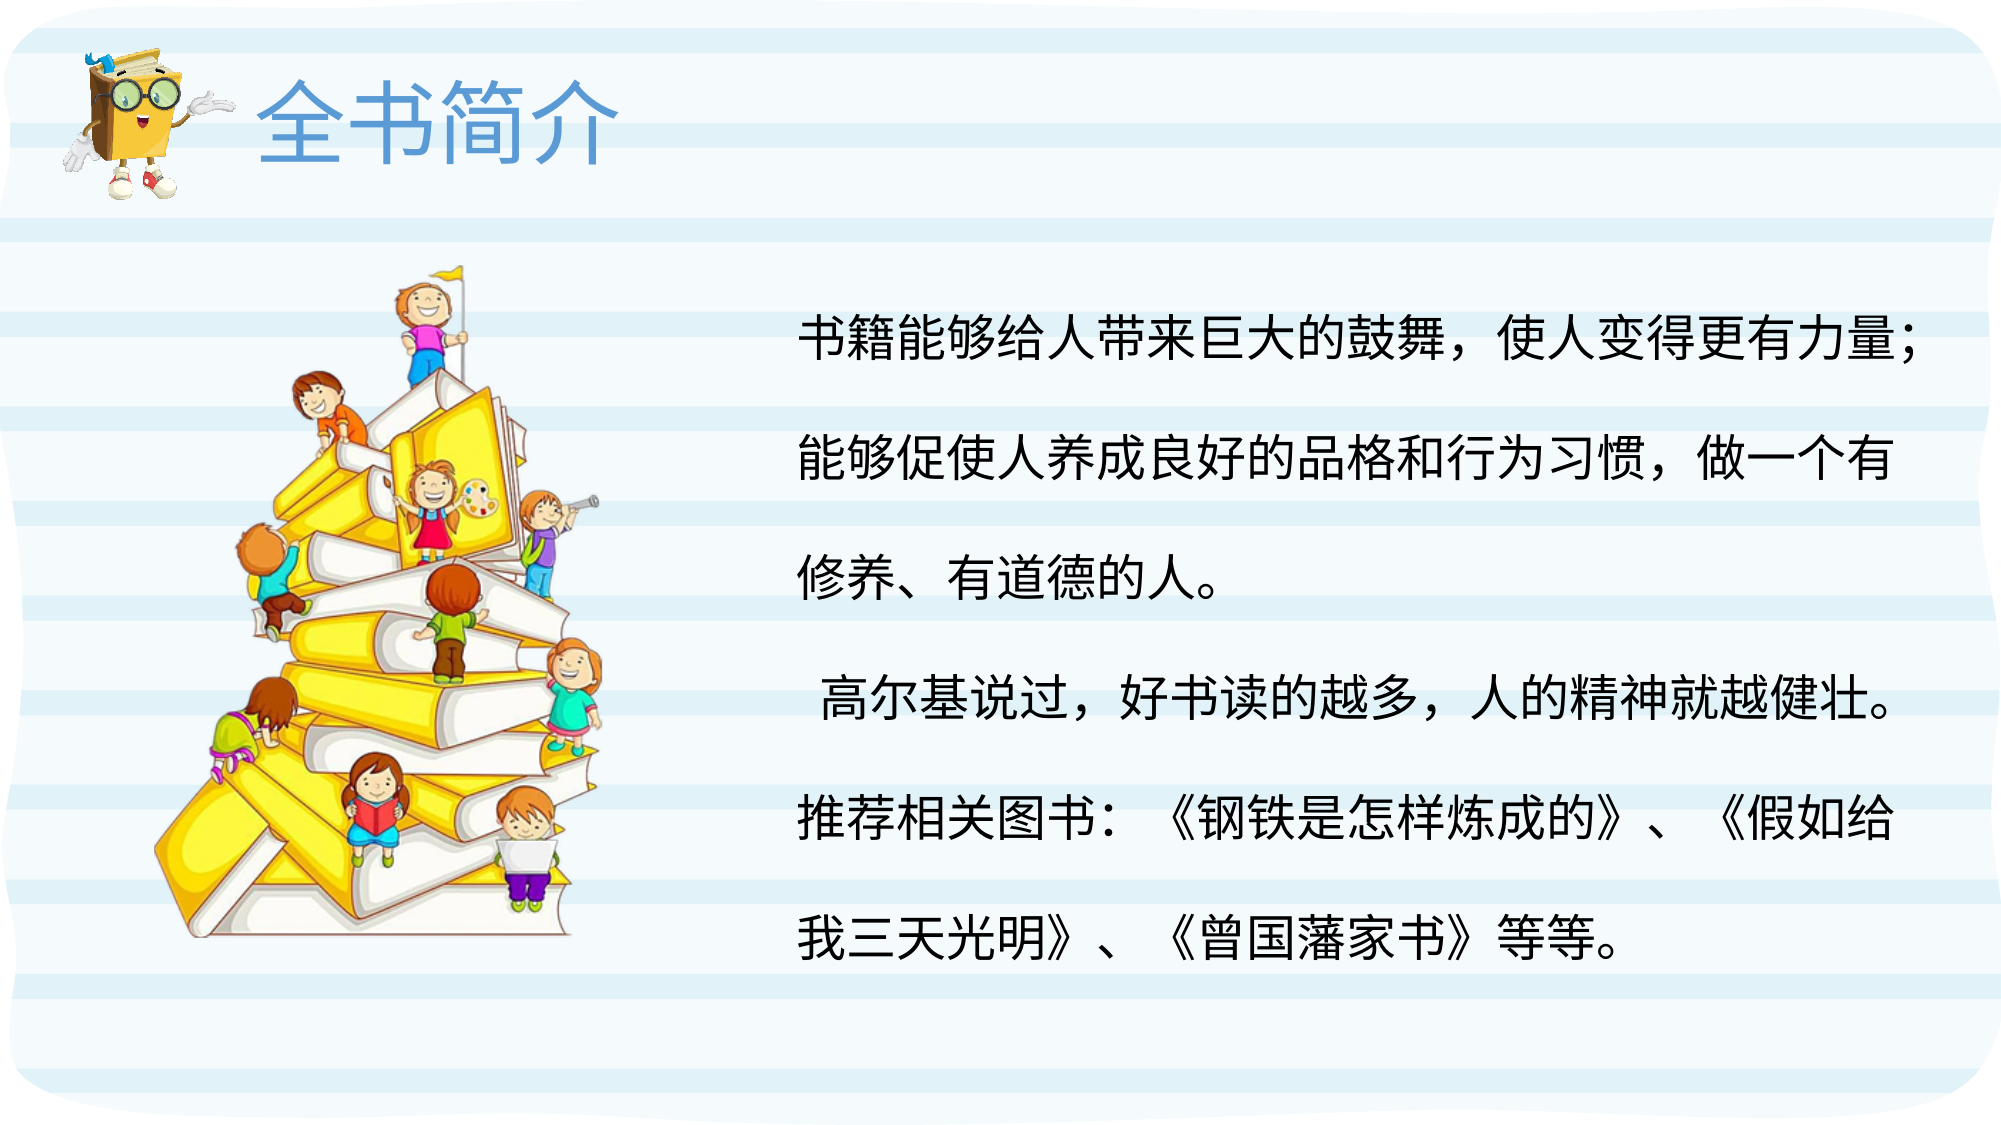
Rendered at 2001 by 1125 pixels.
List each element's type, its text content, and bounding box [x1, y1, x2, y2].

text_box 书籍能够给人带来巨大的鼓舞，使人变得更有力量；能够促使人养成良好的品格和行为习惯，做一个有修养、有道德的人。 高尔基说过，好书读的越多，人的精神就越健壮。 推荐相关图书：《钢铁是怎样炼成的》、《假如给我三天光明》、《曾国藩家书》等等。 [781, 238, 1944, 974]
picture [92, 204, 662, 962]
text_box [55, 44, 782, 204]
